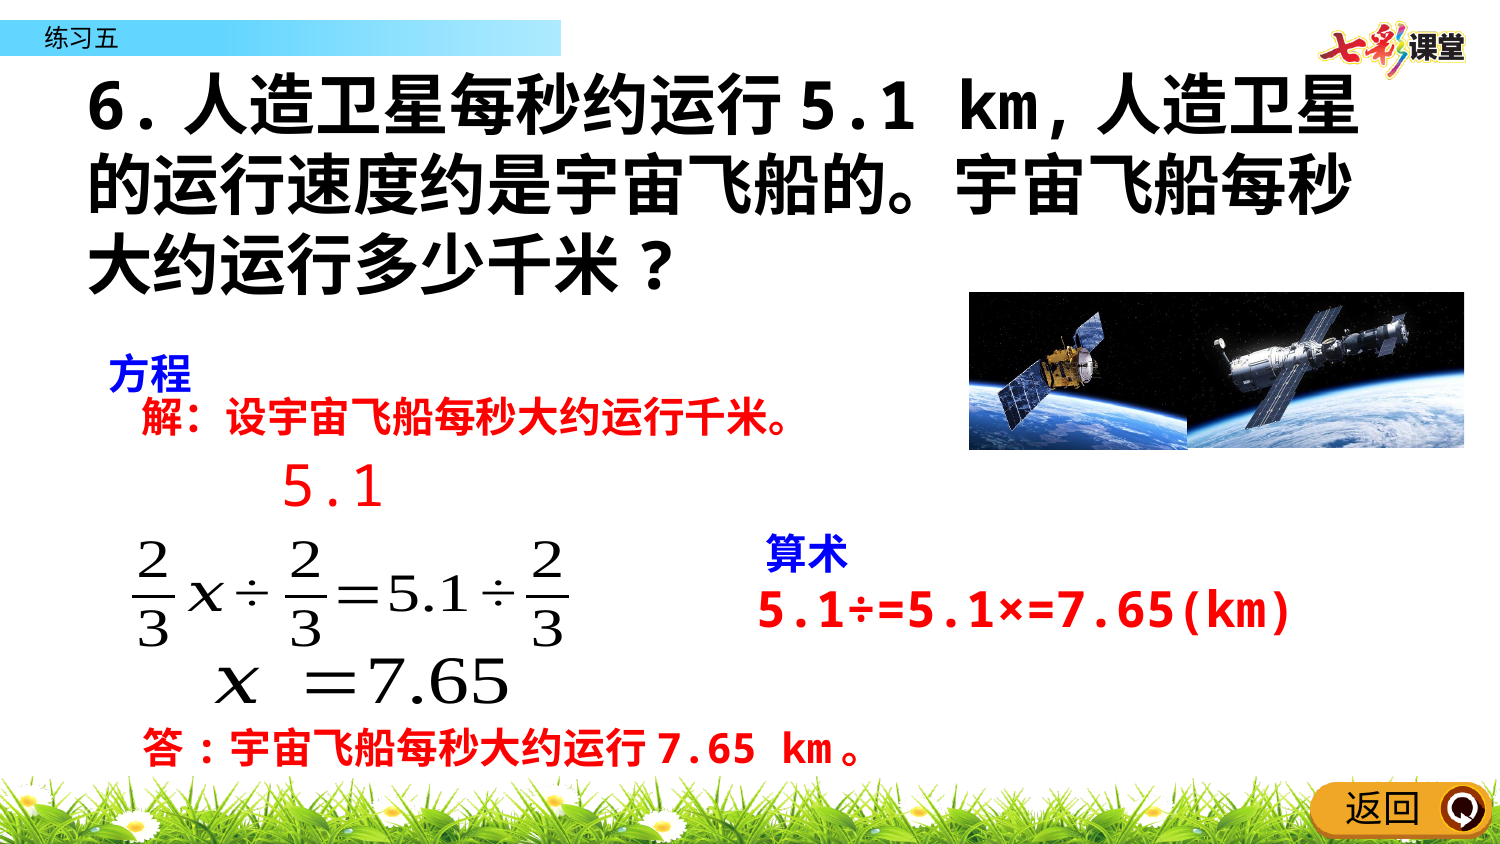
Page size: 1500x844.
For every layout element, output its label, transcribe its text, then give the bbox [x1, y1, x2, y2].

text_box 算术 [750, 520, 864, 586]
text_box 答:宇宙飞船每秒大约运行7.65 km。 [127, 733, 1038, 780]
picture [1316, 20, 1468, 80]
picture [969, 292, 1465, 451]
picture [0, 776, 1500, 844]
text_box 方程 [93, 340, 207, 406]
